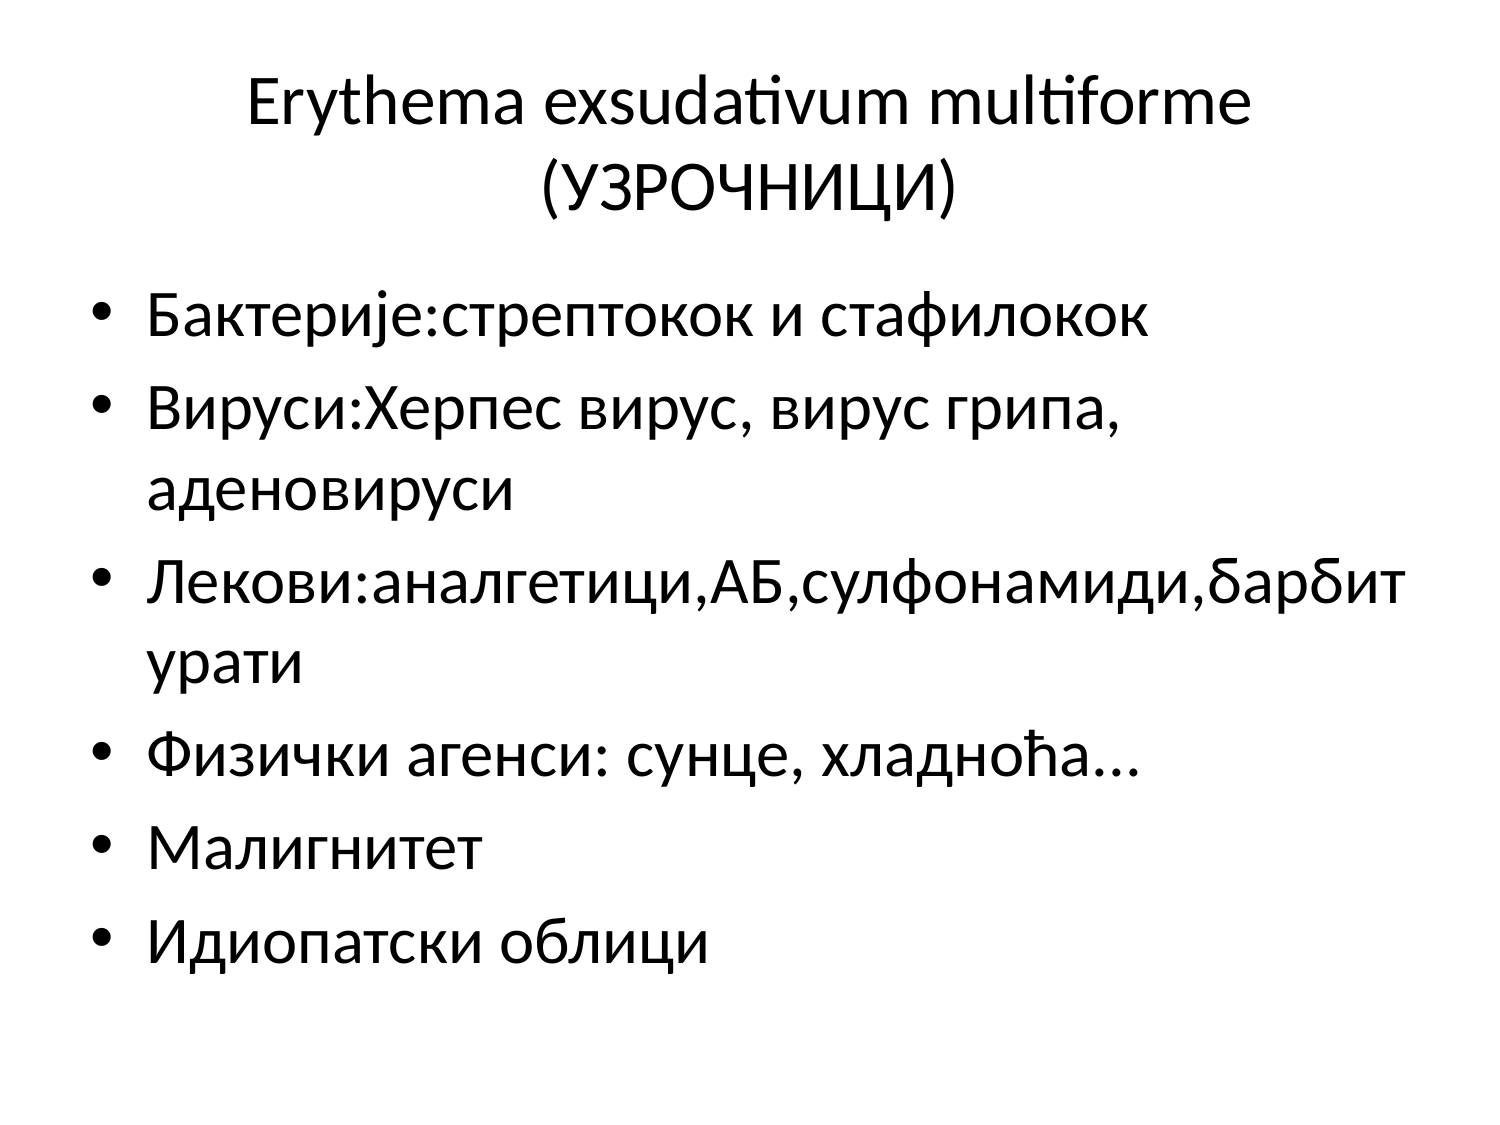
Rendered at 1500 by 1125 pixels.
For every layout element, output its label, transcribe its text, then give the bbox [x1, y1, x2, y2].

list Бактерије:стрептокок и стафилокок Вируси:Херпес вирус, вирус грипа, аденовируси Лекови:аналгетици,АБ,сулфонамиди,барбитурати Физички агенси: сунце, хладноћа... Малигнитет Идиопатски облици [75, 262, 1425, 1005]
title Erythema exsudativum multiforme (УЗРОЧНИЦИ) [75, 45, 1425, 233]
